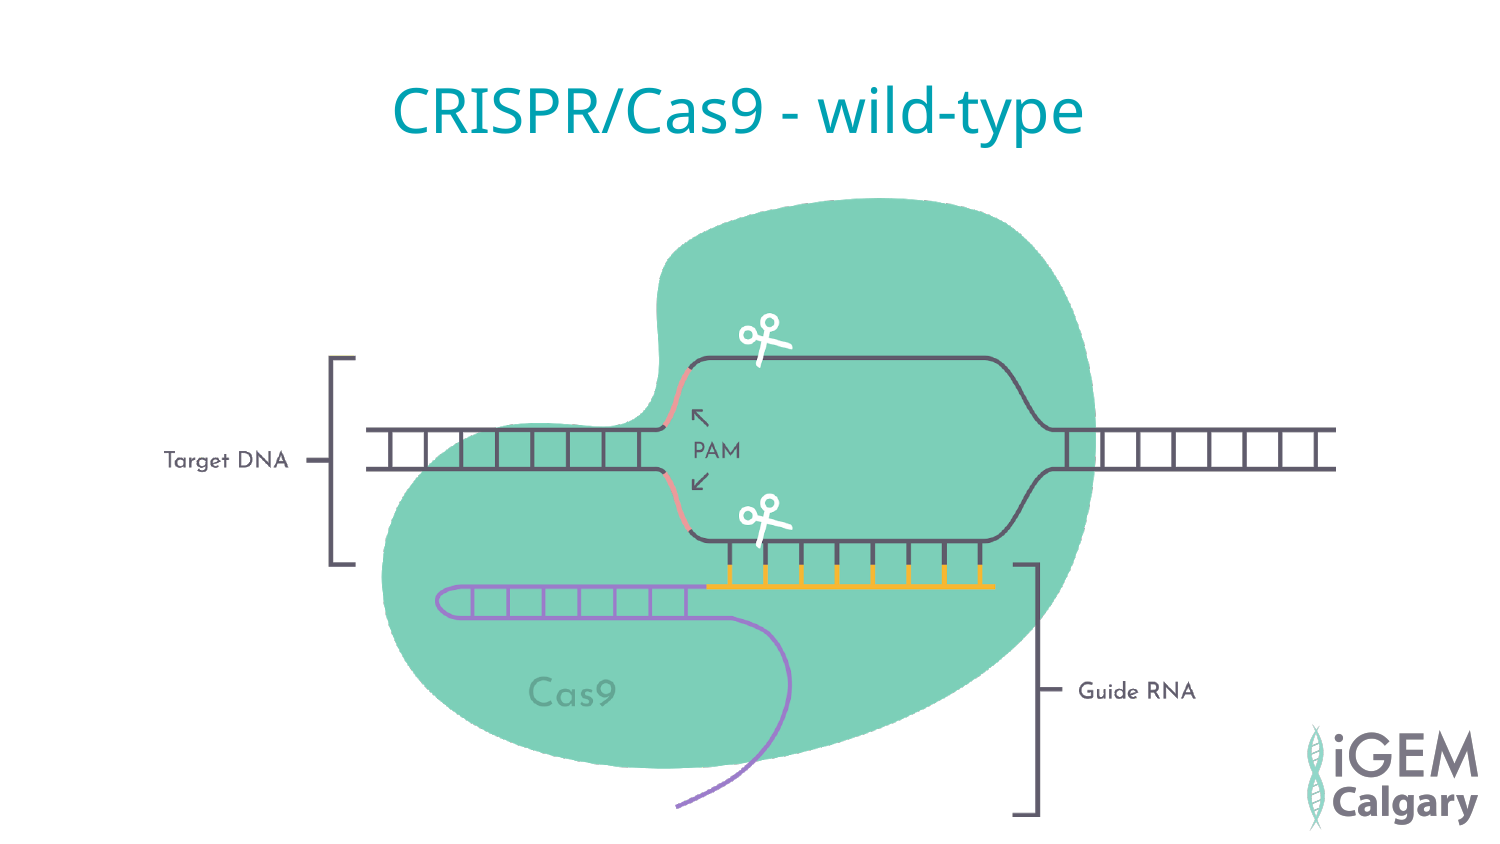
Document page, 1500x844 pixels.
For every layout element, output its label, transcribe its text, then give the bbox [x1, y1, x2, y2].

text_box CRISPR/Cas9 - wild-type [40, 56, 1438, 151]
text_box T7 Binary Vector System [1304, 717, 1488, 833]
picture [164, 198, 1336, 817]
